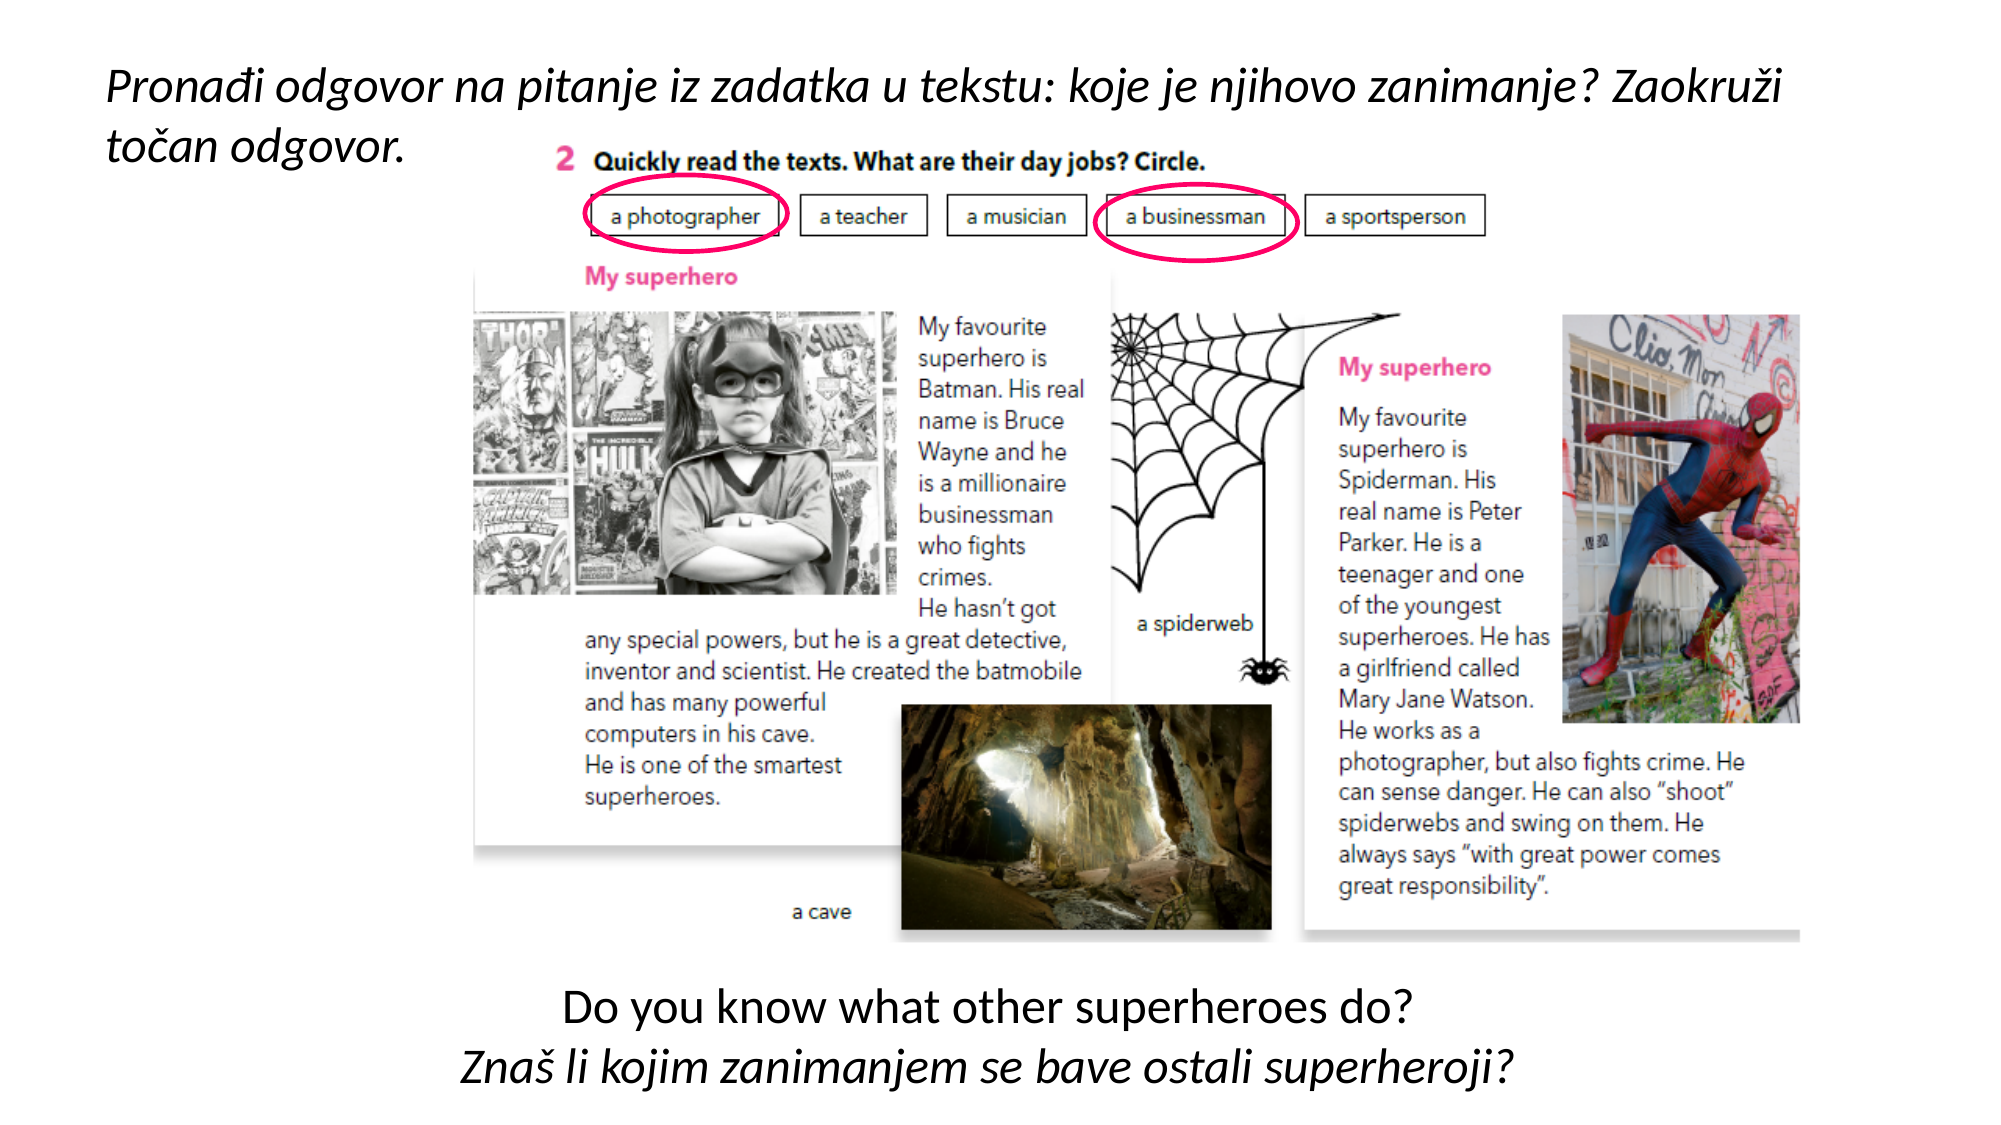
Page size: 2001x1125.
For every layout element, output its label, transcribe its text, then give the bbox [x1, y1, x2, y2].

text_box Pronađi odgovor na pitanje iz zadatka u tekstu: koje je njihovo zanimanje? Zaokruži točan odgovor. [90, 44, 1808, 180]
text_box Do you know what other superheroes do? Znaš li kojim zanimanjem se bave ostali superheroji? [52, 965, 1925, 1101]
picture [447, 127, 1808, 952]
